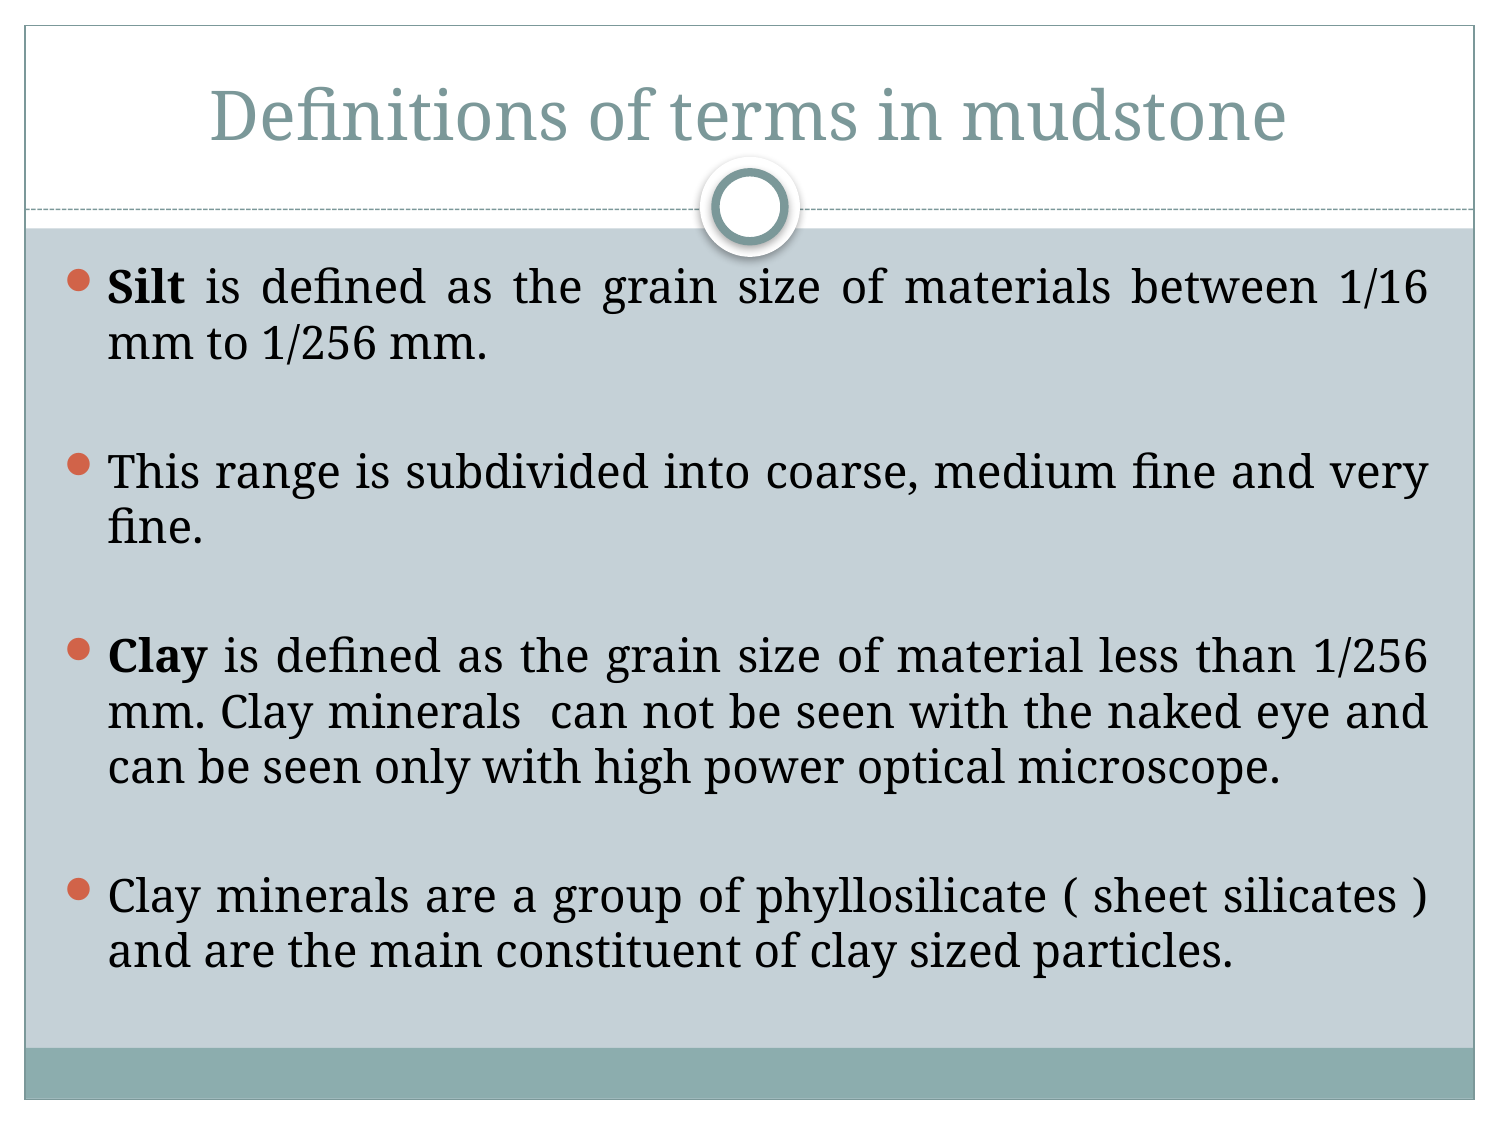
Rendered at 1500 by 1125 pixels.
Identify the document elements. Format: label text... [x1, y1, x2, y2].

list Silt is defined as the grain size of materials between 1/16 mm to 1/256 mm. This range is subdivided into coarse, medium fine and very fine. Clay is defined as the grain size of material less than 1/256 mm. Clay minerals can not be seen with the naked eye and can be seen only with high power optical microscope. Clay minerals are a group of phyllosilicate ( sheet silicates ) and are the main constituent of clay sized particles. [49, 250, 1445, 1001]
title Definitions of terms in mudstone [49, 37, 1450, 162]
